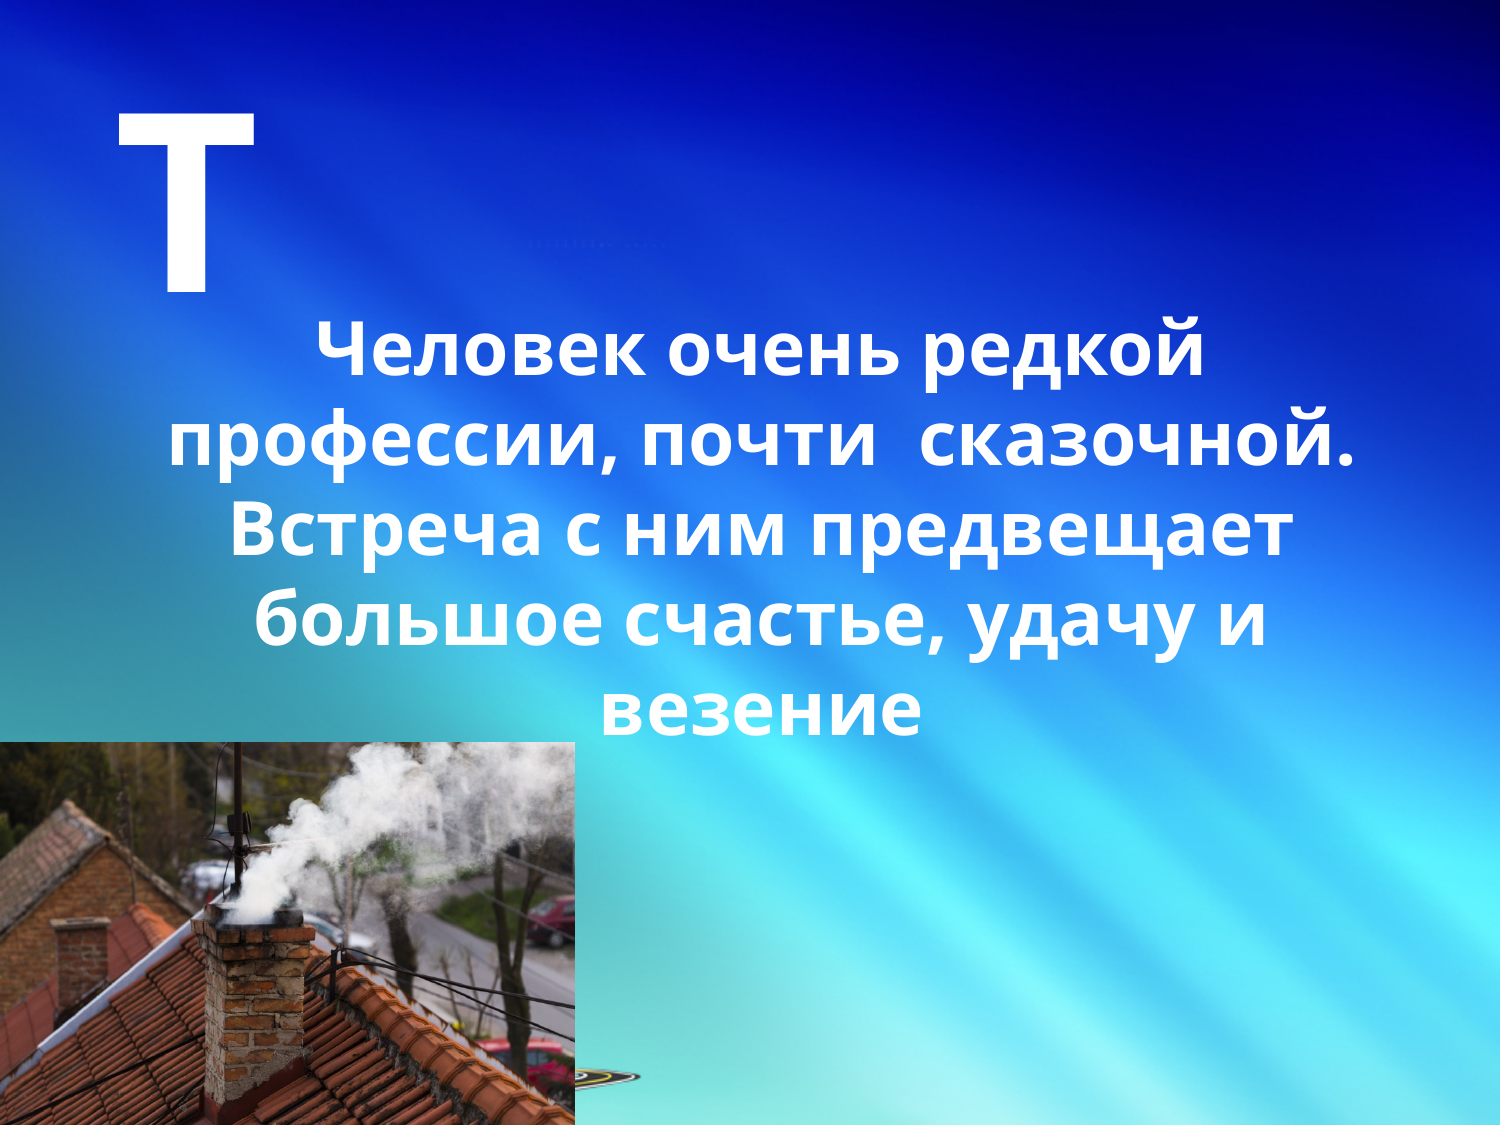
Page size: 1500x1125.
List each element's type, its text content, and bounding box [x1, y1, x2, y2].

picture [0, 0, 1500, 1125]
text_box Человек очень редкой профессии, почти сказочной. Встреча с ним предвещает большое счастье, удачу и везение [82, 292, 1442, 758]
text_box Т [58, 35, 317, 350]
